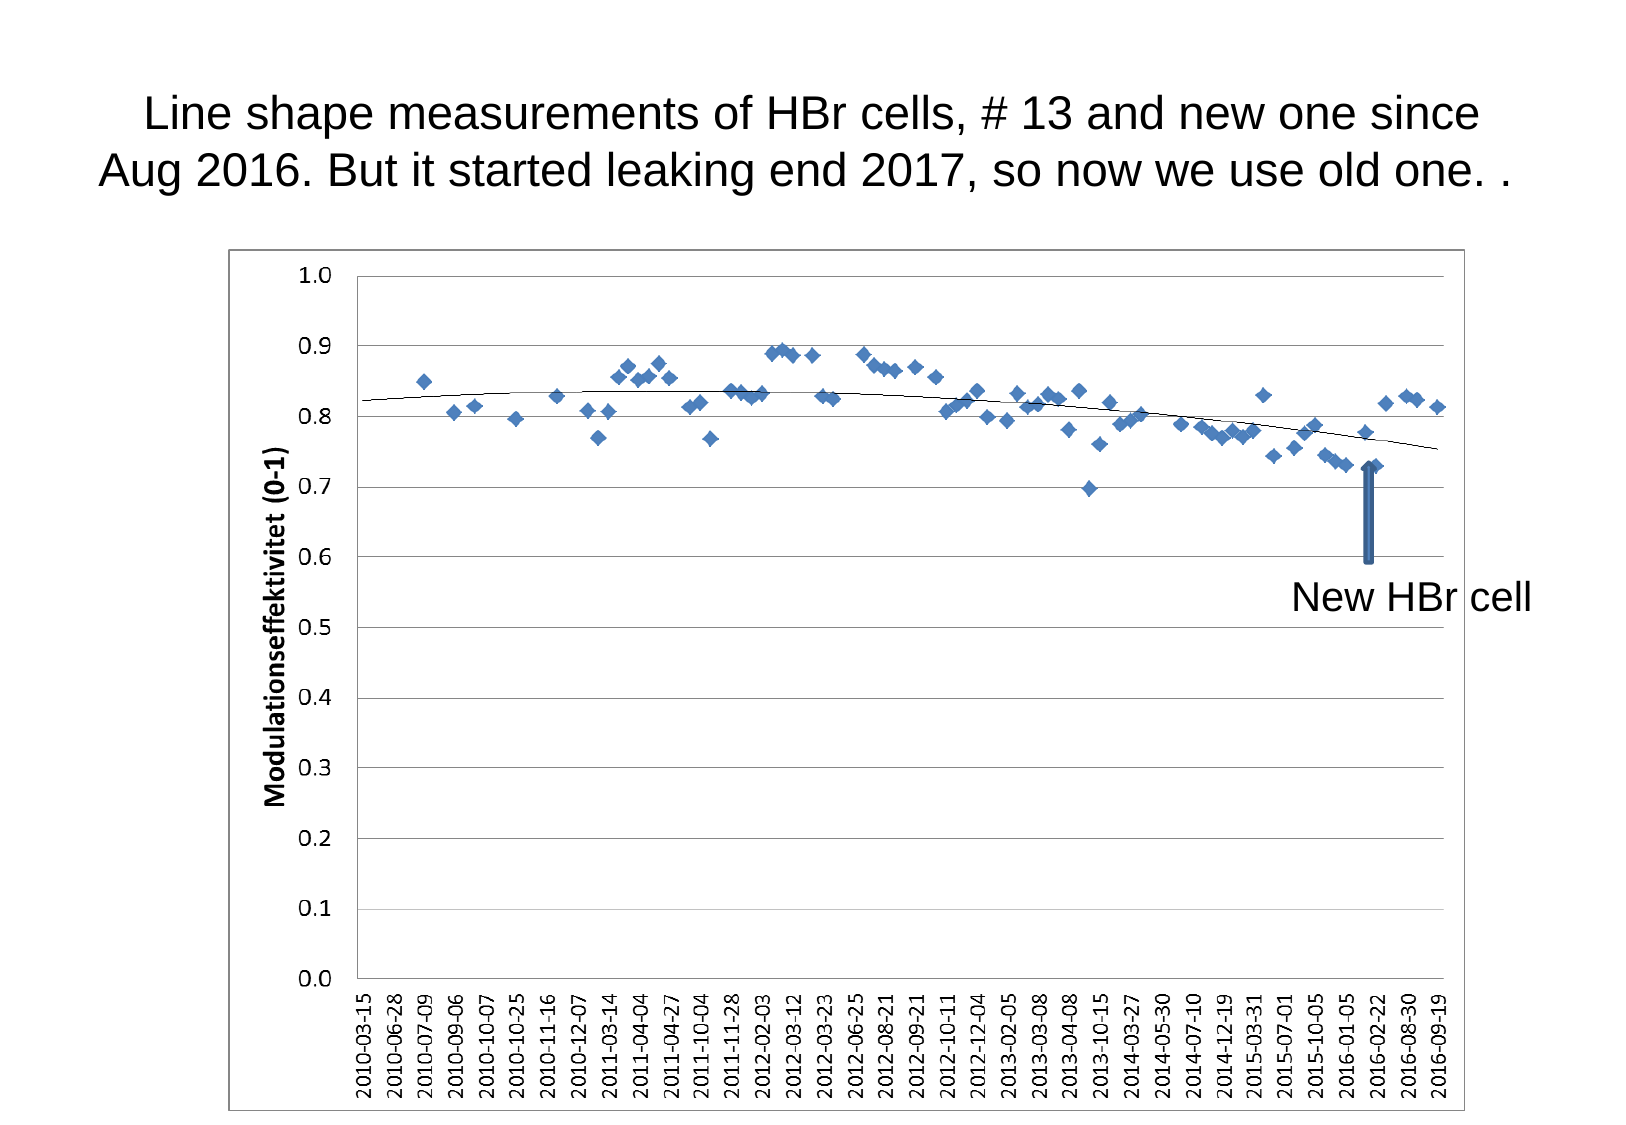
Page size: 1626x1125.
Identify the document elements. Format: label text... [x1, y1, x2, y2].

text_box New HBr cell [1468, 562, 1548, 628]
picture [227, 249, 1465, 1111]
title Line shape measurements of HBr cells, # 13 and new one since Aug 2016. But it started leaking end 2017, so now we use old one. . [81, 45, 1544, 233]
